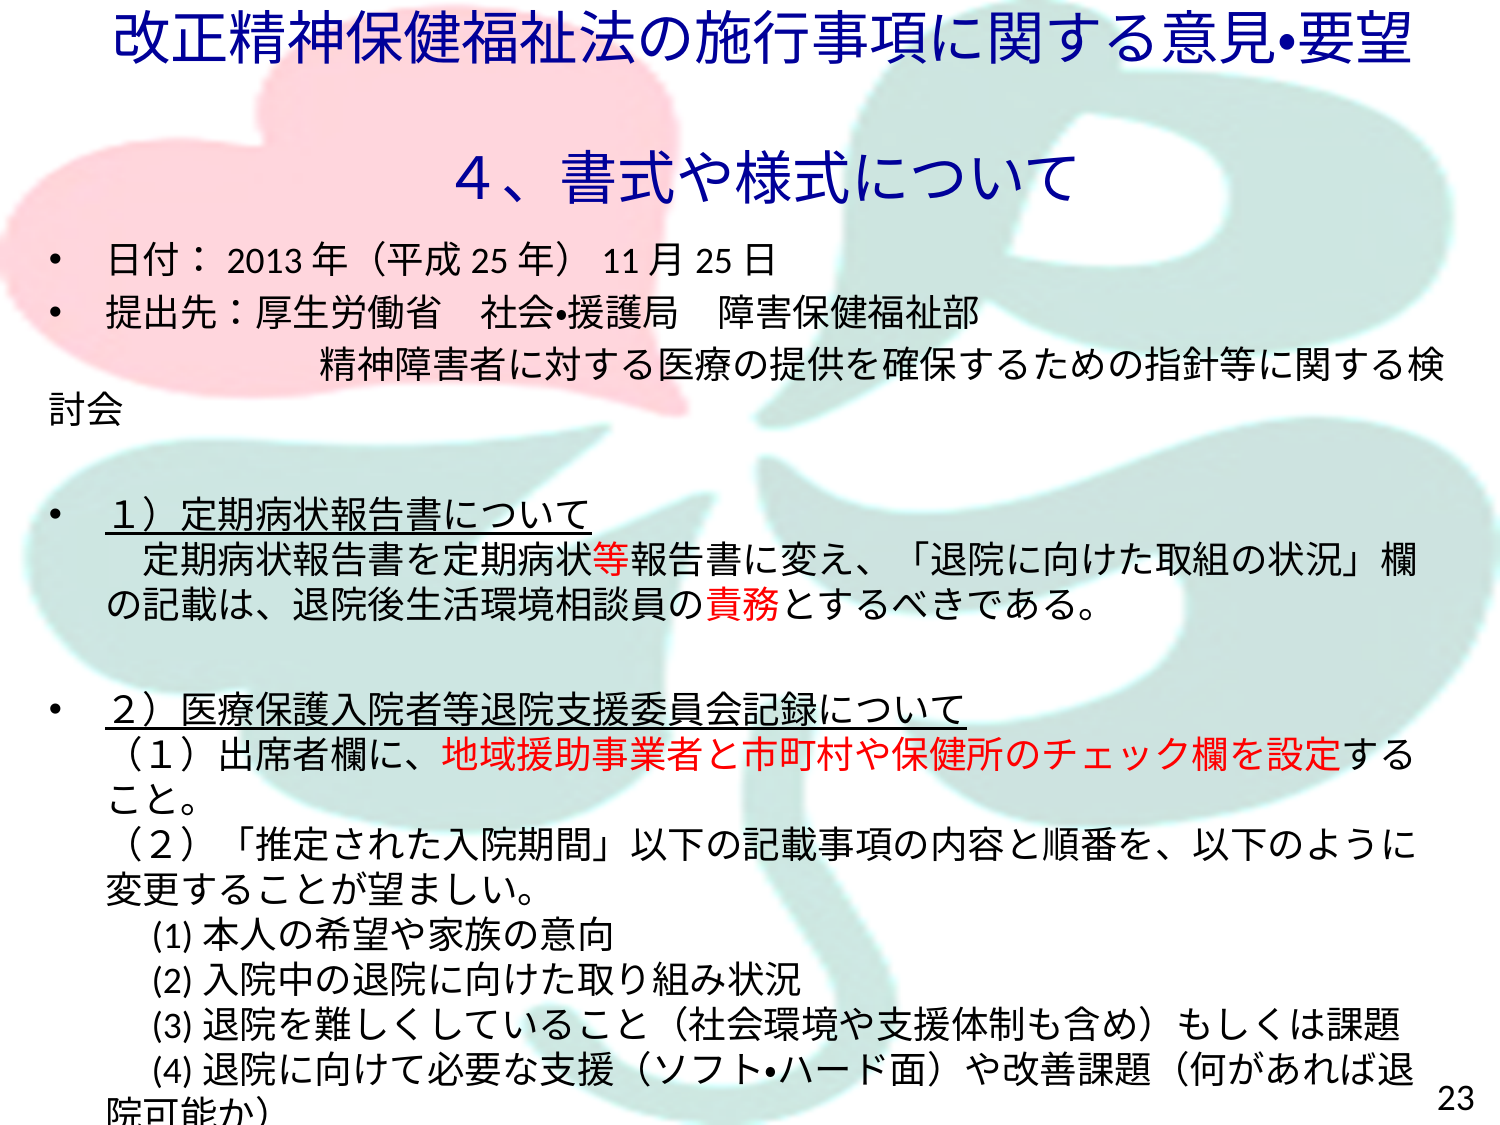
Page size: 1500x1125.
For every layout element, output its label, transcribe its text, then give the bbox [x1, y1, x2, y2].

picture [0, 0, 1500, 1125]
slide_number 23 [1139, 1065, 1490, 1125]
list 日付：2013年（平成25年）11月25日 提出先：厚生労働省 社会・援護局 障害保健福祉部 精神障害者に対する医療の提供を確保するための指針等に関する検討会 １）定期病状報告書について 定期病状報告書を定期病状等報告書に変え、「退院に向けた取組の状況」欄の記載は、退院後生活環境相談員の責務とするべきである。 ２）医療保護入院者等退院支援委員会記録について （１）出席者欄に、地域援助事業者と市町村や保健所のチェック欄を設定すること。 （２）「推定された入院期間」以下の記載事項の内容と順番を、以下のように変更することが望ましい。 (1)本人の希望や家族の意向 (2)入院中の退院に向けた取り組み状況 (3)退院を難しくしていること（社会環境や支援体制も含め）もしくは課題 (4)退院に向けて必要な支援（ソフト・ハード面）や改善課題（何があれば退院可能か） (5)入院継続の必要性と新たに設定される推定入院期間 [33, 228, 1467, 1051]
text_box 改正精神保健福祉法の施行事項に関する意見・要望 ４、書式や様式について [68, 0, 1457, 228]
text_box [70, 178, 1418, 228]
